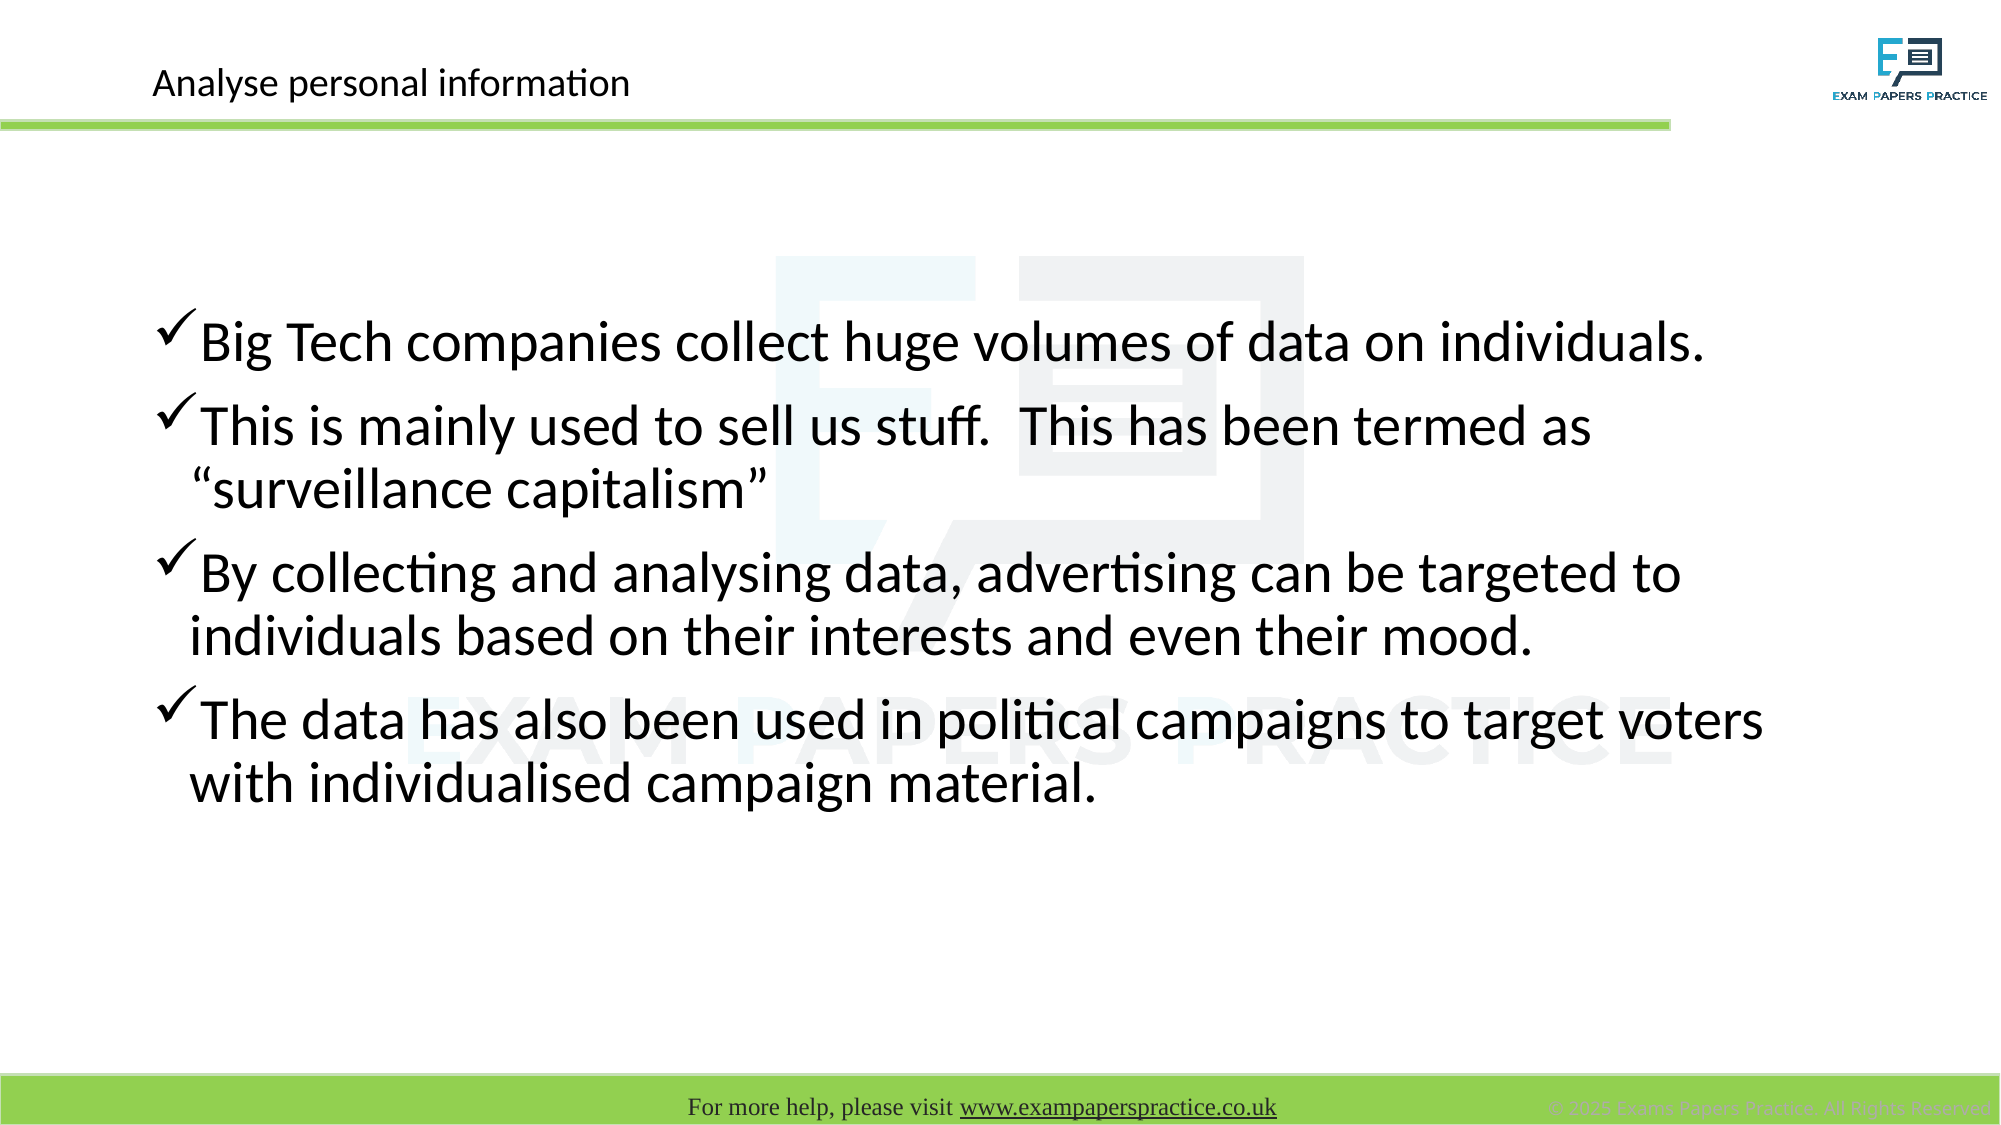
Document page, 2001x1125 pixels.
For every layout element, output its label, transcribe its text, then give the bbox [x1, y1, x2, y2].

title Analyse personal information [137, 52, 1863, 162]
list Big Tech companies collect huge volumes of data on individuals. This is mainly used to sell us stuff. This has been termed as “surveillance capitalism” By collecting and analysing data, advertising can be targeted to individuals based on their interests and even their mood. The data has also been used in political campaigns to target voters with individualised campaign material. [137, 304, 1863, 1018]
